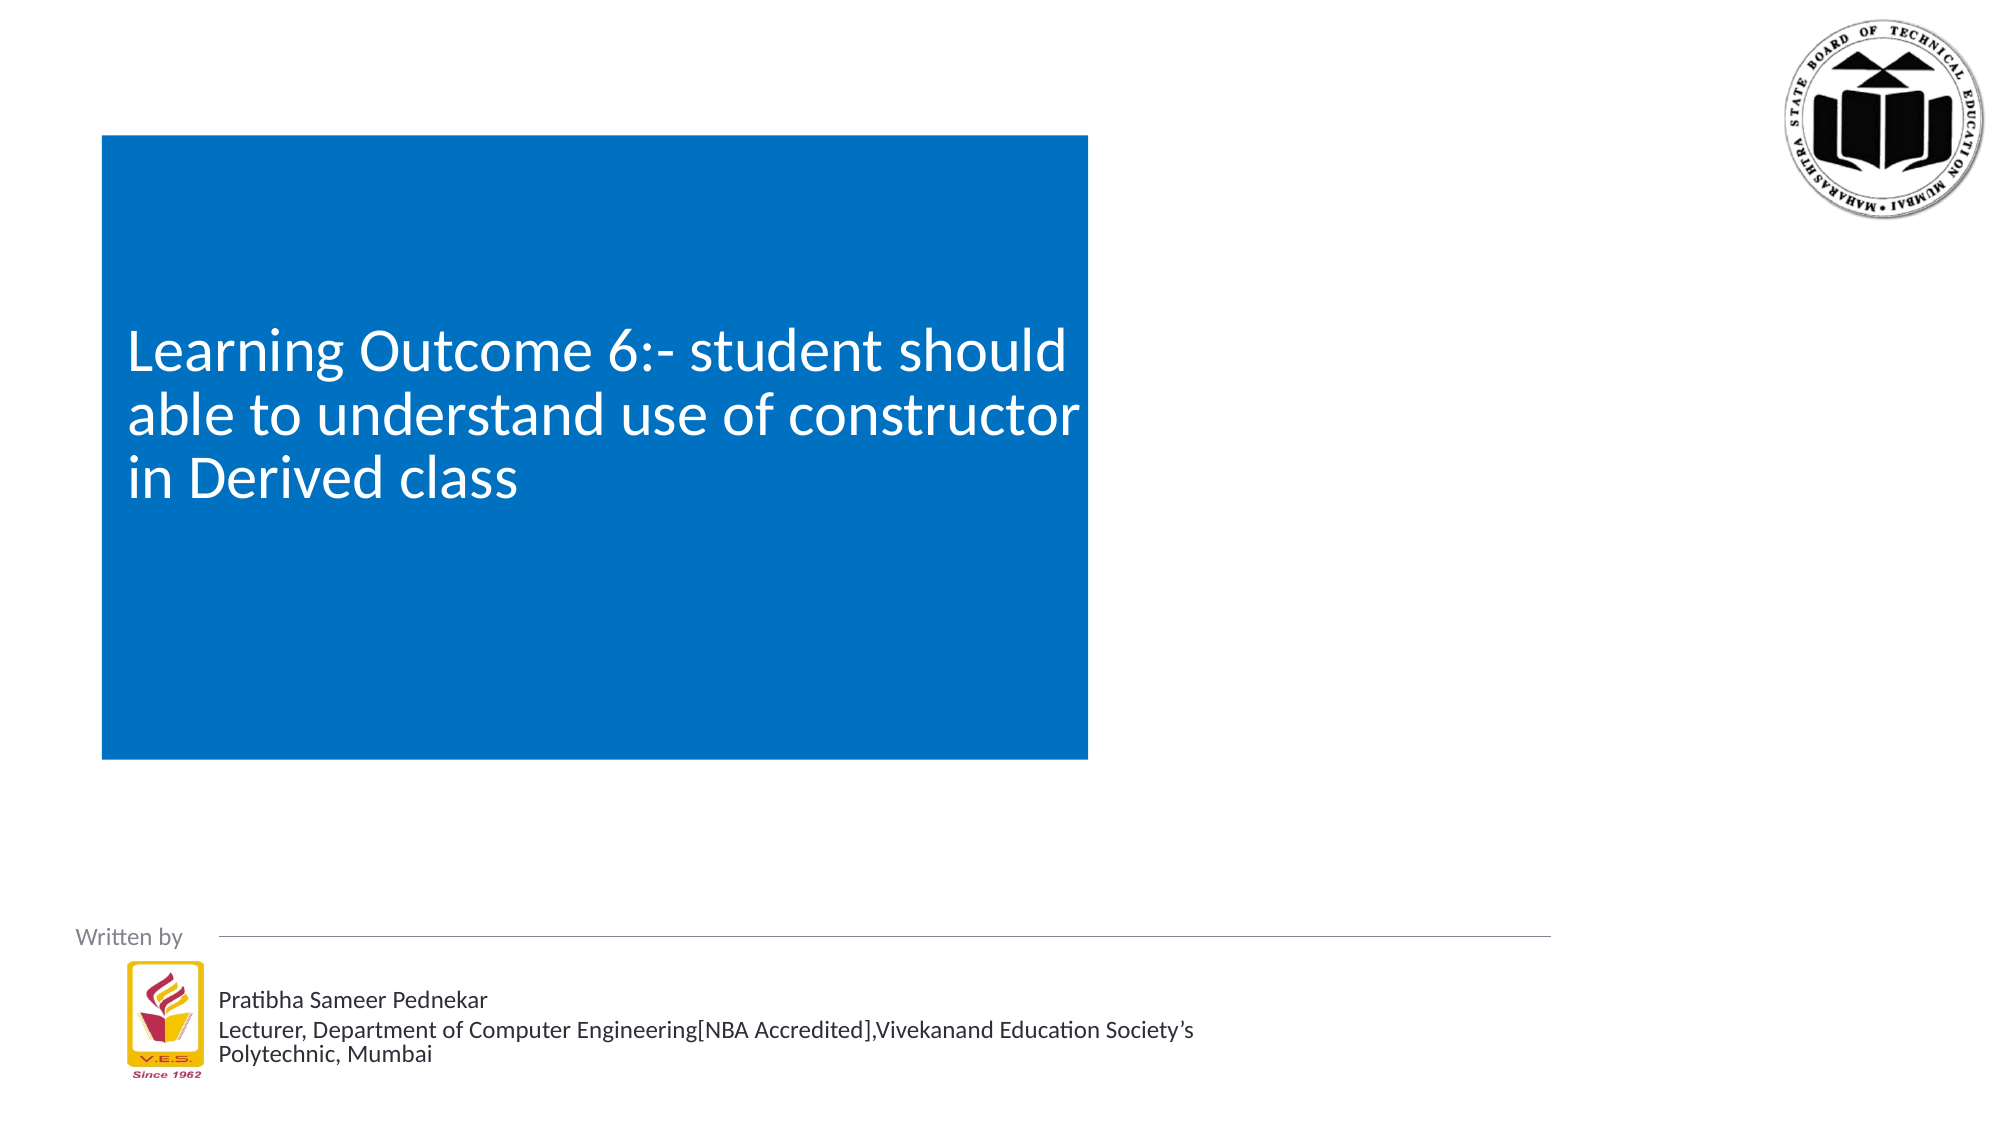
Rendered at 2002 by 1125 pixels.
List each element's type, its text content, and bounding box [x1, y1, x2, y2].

picture [1764, 0, 2001, 237]
title Learning Outcome 6:- student should able to understand use of constructor in Derived class [127, 320, 1087, 547]
list Pratibha Sameer Pednekar [218, 987, 726, 1017]
picture [126, 961, 204, 1079]
list Lecturer, Department of Computer Engineering[NBA Accredited],Vivekanand Education Society’s Polytechnic, Mumbai [218, 1019, 1226, 1050]
